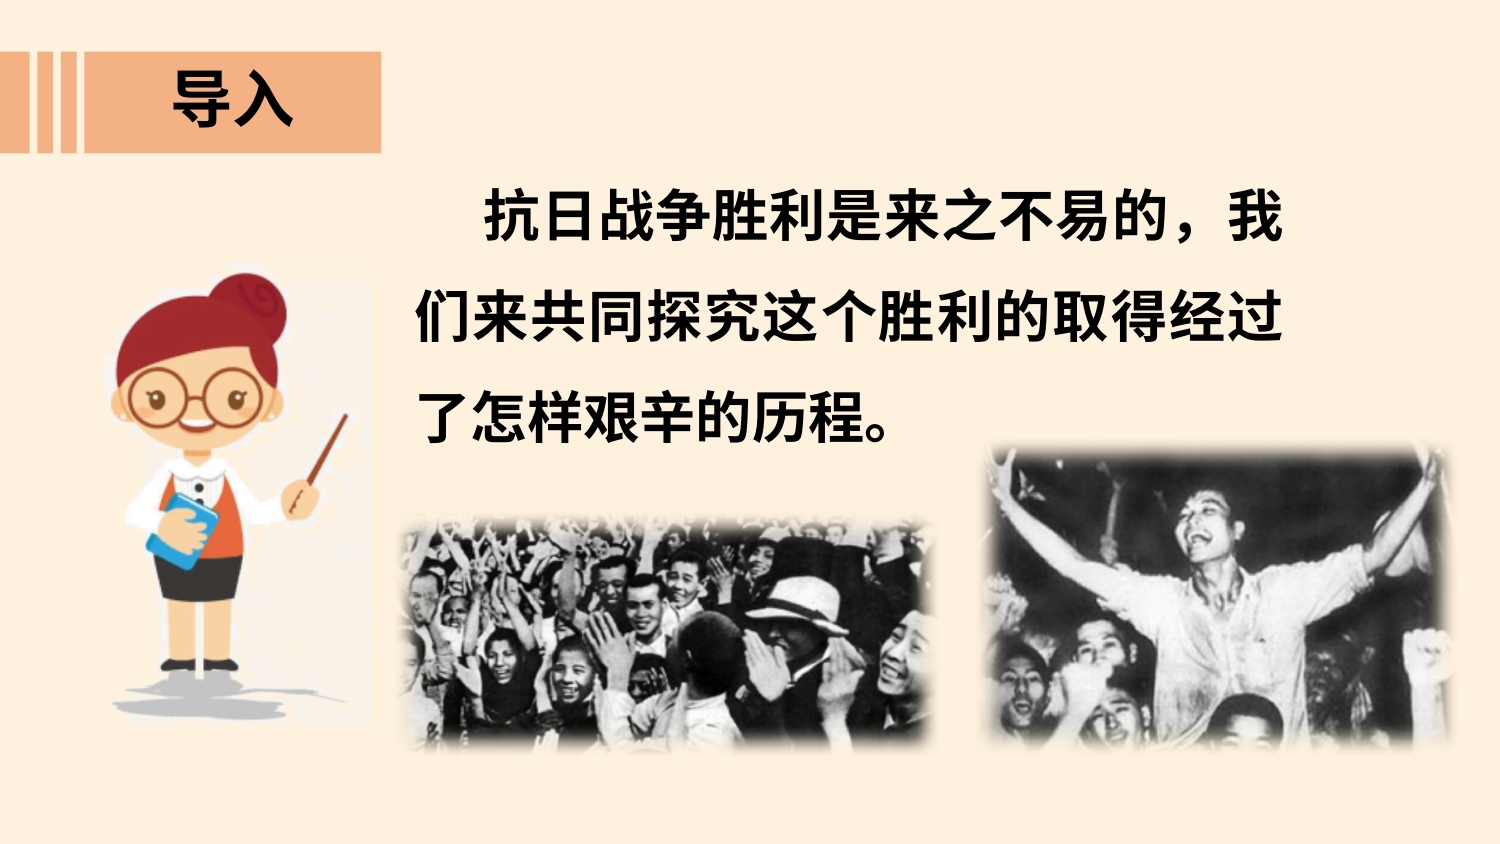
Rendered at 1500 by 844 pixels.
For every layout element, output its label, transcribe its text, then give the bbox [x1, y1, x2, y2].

text_box [60, 51, 77, 154]
text_box 抗日战争胜利是来之不易的，我们来共同探究这个胜利的取得经过了怎样艰辛的历程。 [403, 140, 1295, 456]
text_box [0, 51, 30, 154]
picture [0, 0, 1500, 844]
text_box [37, 51, 54, 154]
text_box 导入 [84, 51, 382, 154]
